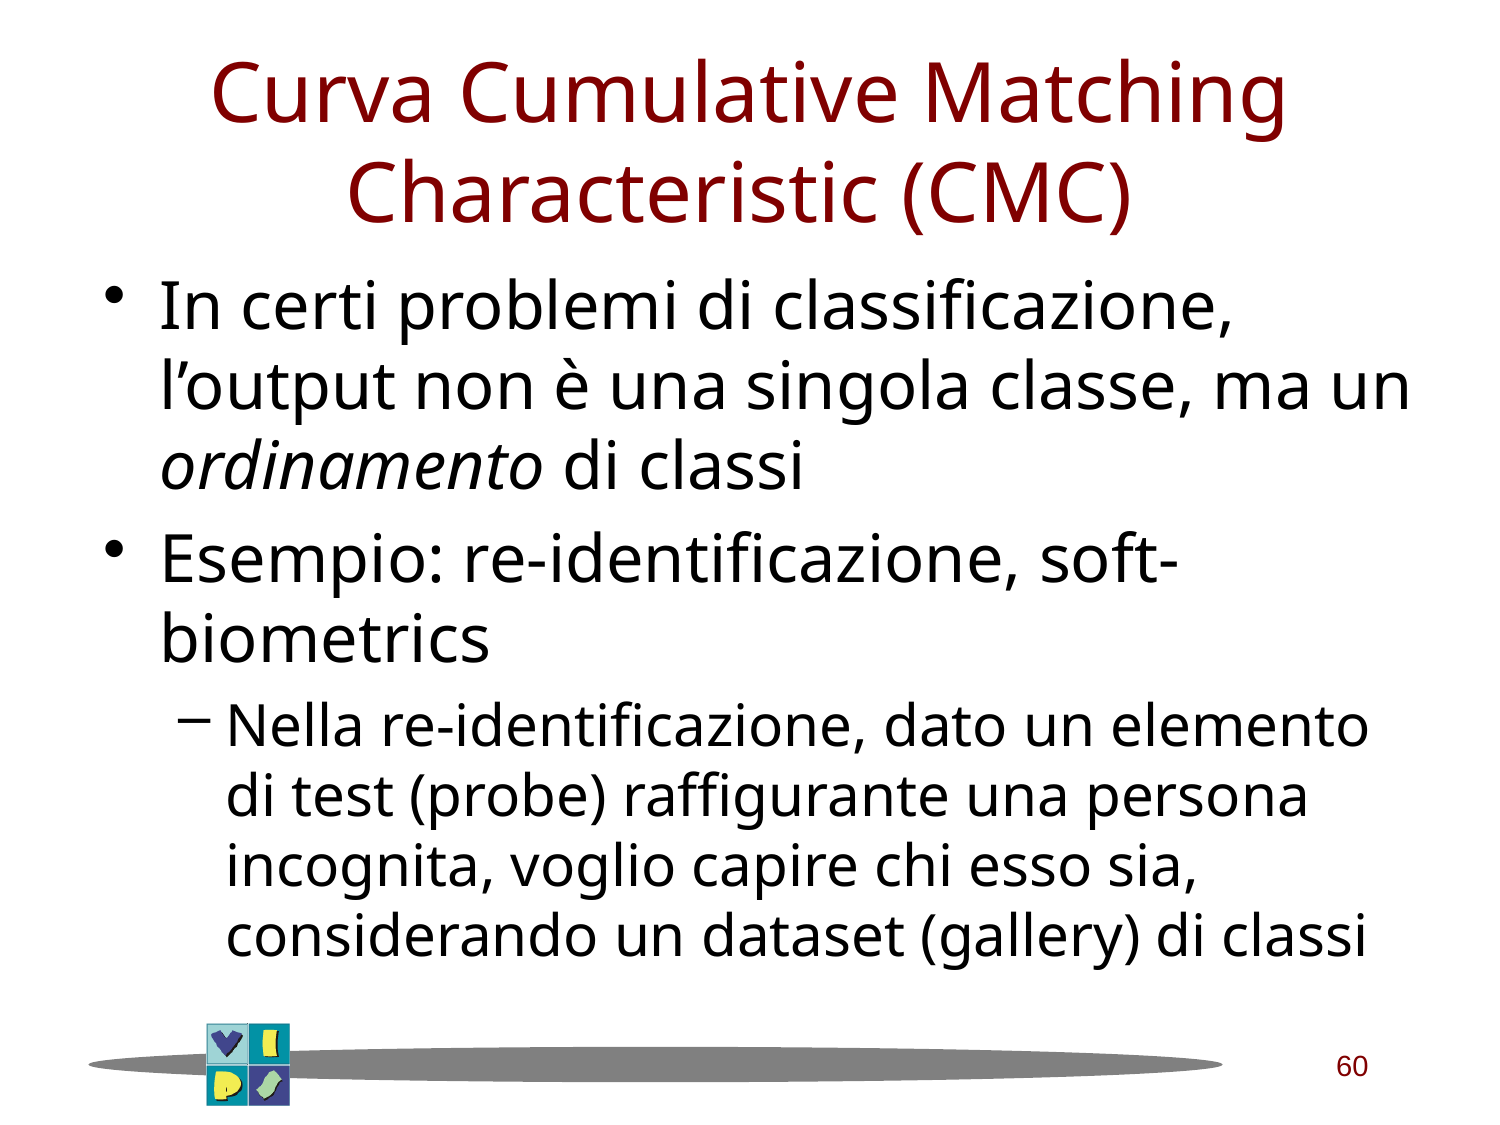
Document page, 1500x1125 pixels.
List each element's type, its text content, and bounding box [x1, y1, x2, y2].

list In certi problemi di classificazione, l’output non è una singola classe, ma un ordinamento di classi Esempio: re-identificazione, soft-biometrics Nella re-identificazione, dato un elemento di test (probe) raffigurante una persona incognita, voglio capire chi esso sia, considerando un dataset (gallery) di classi [88, 255, 1439, 998]
slide_number 60 [1033, 1039, 1384, 1118]
picture [206, 1023, 290, 1106]
title Curva Cumulative Matching Characteristic (CMC) [75, 45, 1425, 233]
